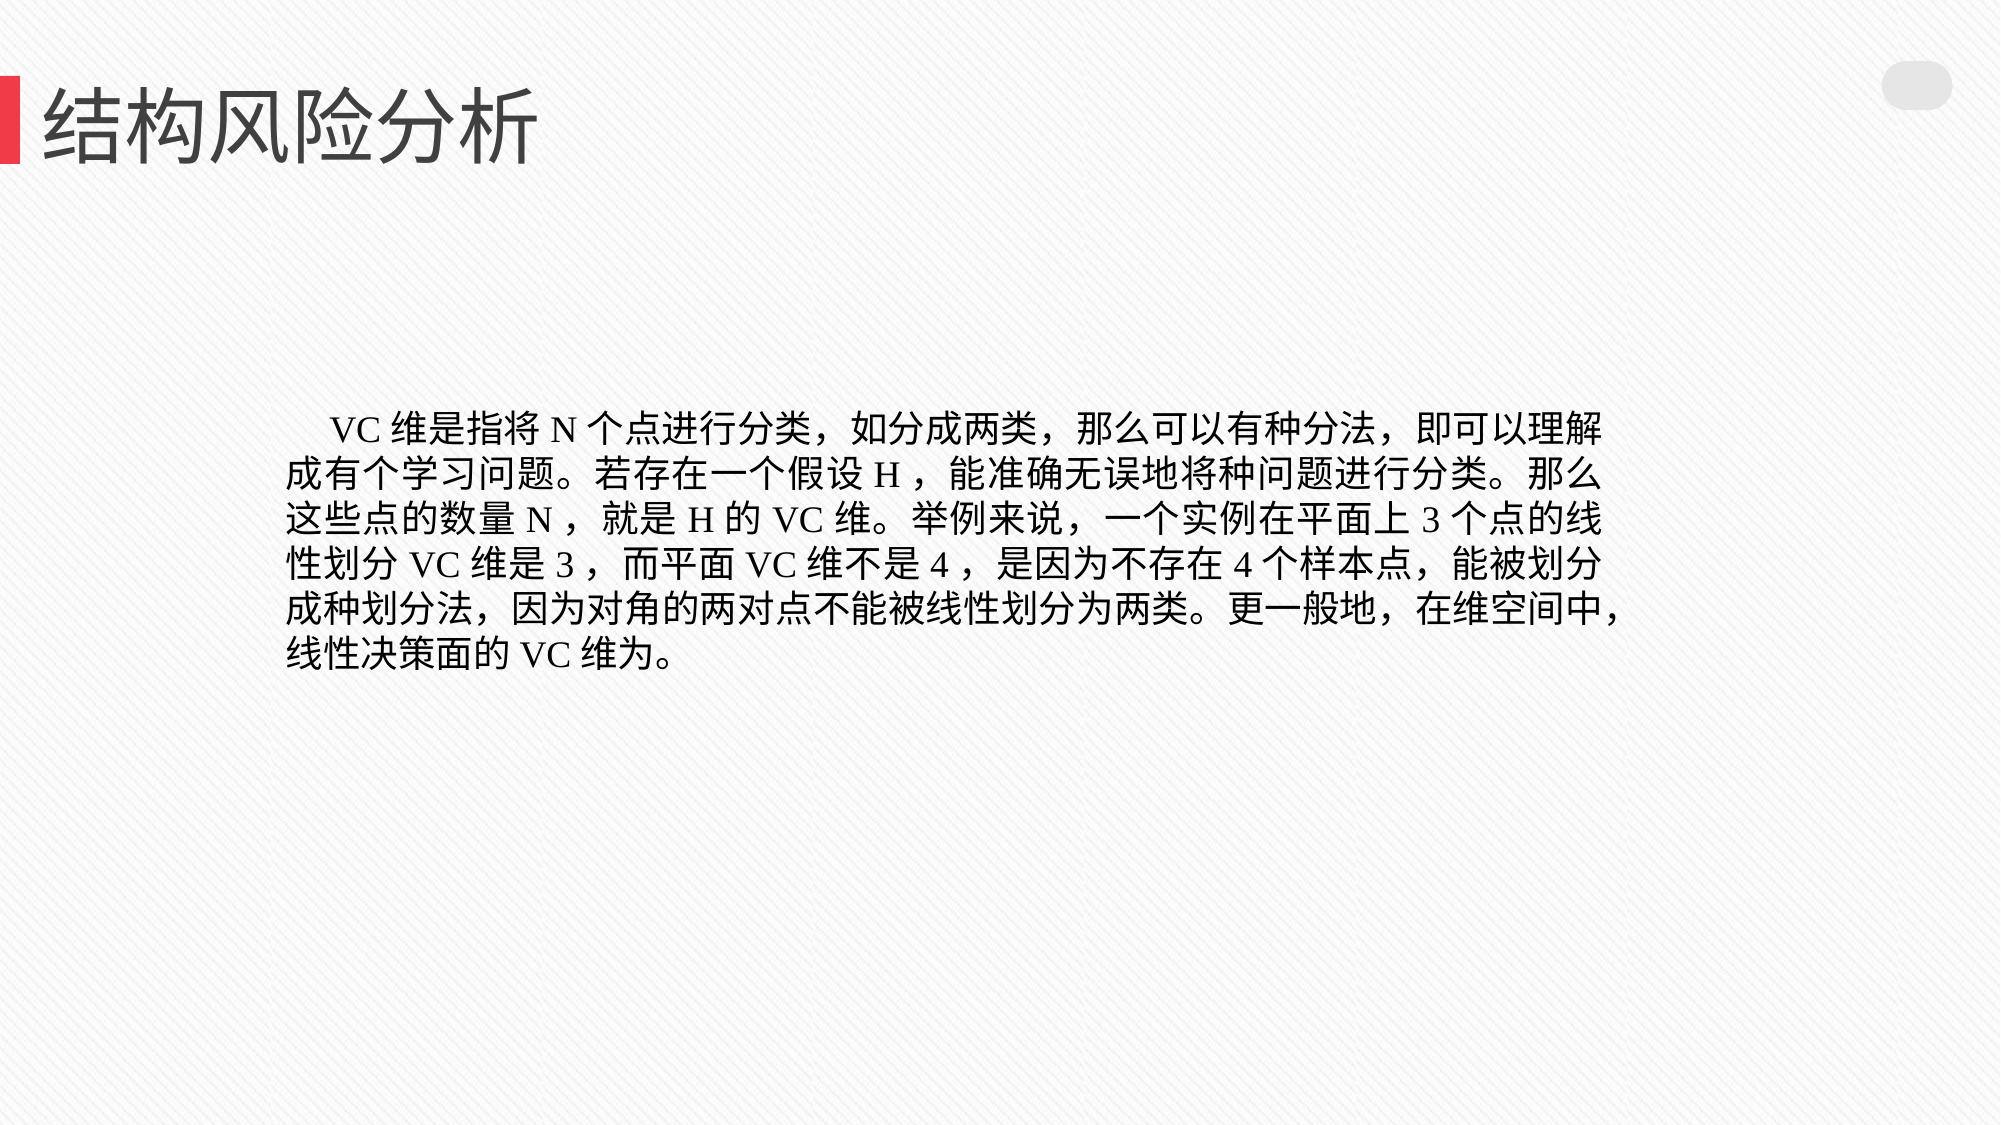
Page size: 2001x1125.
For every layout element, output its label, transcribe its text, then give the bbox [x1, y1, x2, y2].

picture [0, 0, 2001, 1125]
list 结构风险分析 [41, 75, 1836, 186]
